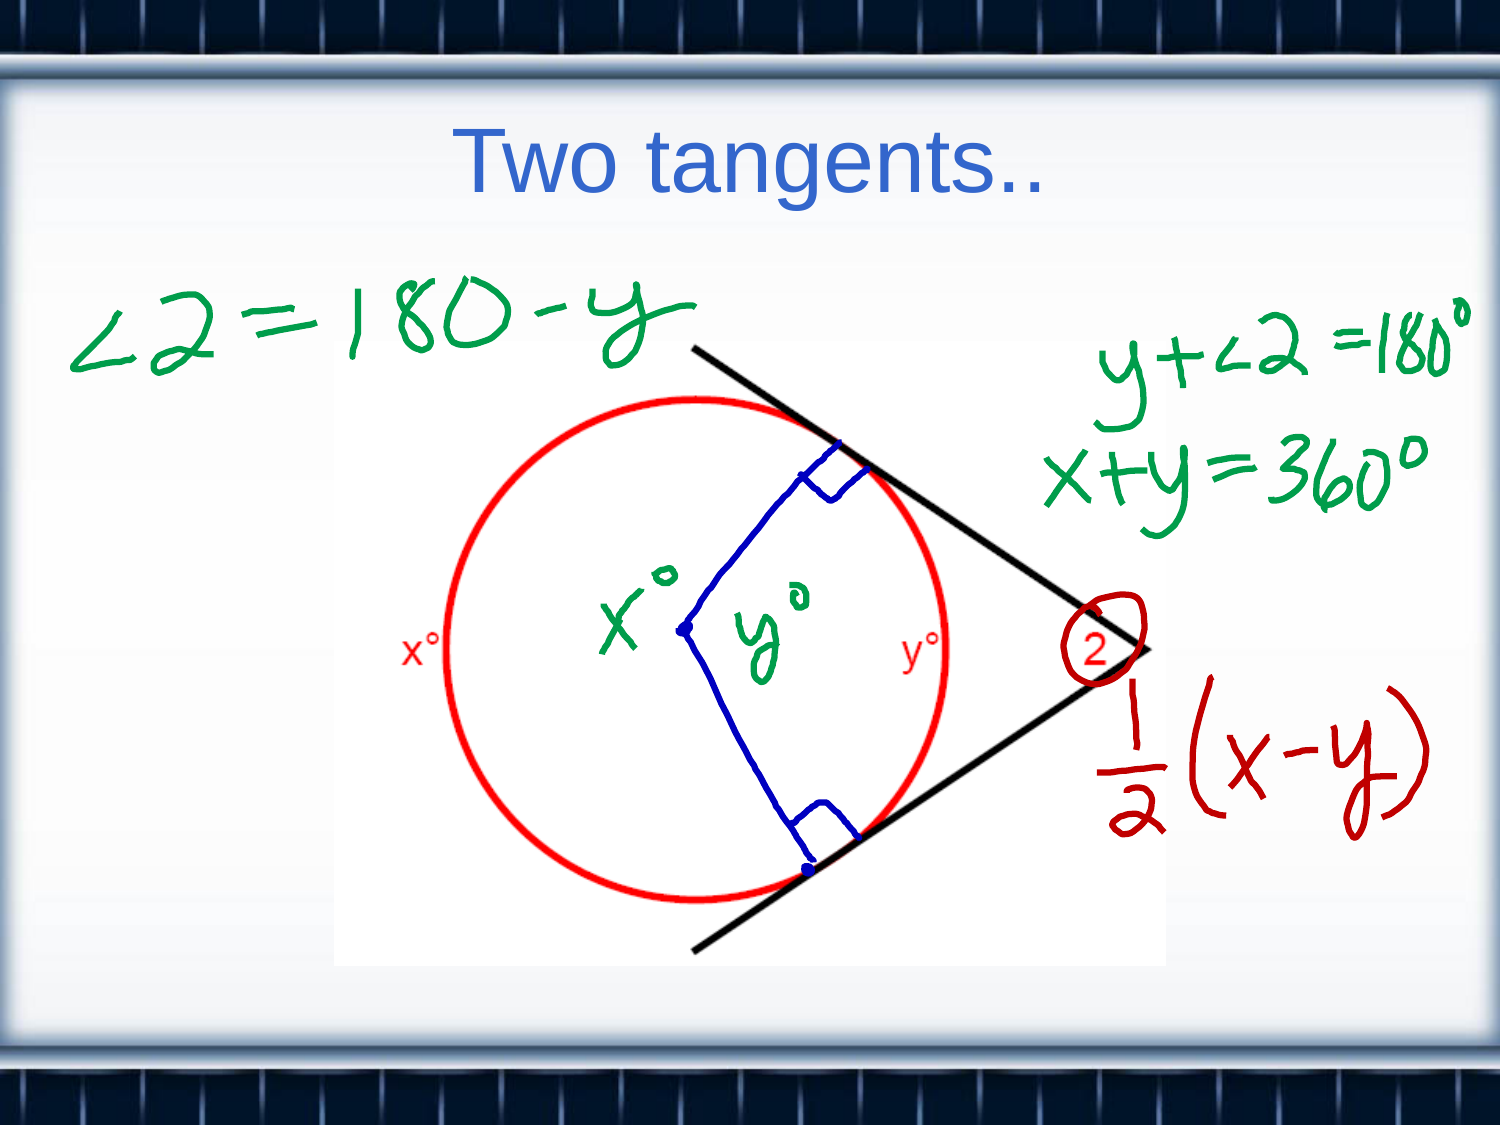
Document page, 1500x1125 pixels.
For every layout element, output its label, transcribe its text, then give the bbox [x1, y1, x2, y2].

text_box [1207, 456, 1251, 464]
text_box [535, 304, 567, 316]
text_box [589, 283, 697, 339]
text_box [1283, 749, 1319, 757]
text_box [1212, 466, 1257, 481]
text_box [1315, 438, 1351, 511]
text_box [241, 306, 295, 316]
text_box [1191, 676, 1227, 817]
text_box [1401, 437, 1426, 467]
text_box [256, 321, 318, 337]
text_box [1229, 734, 1246, 768]
text_box [1179, 353, 1204, 358]
text_box [1171, 446, 1186, 530]
title Two tangents.. [74, 62, 1426, 251]
text_box [152, 293, 214, 374]
text_box [1229, 736, 1270, 788]
text_box [1334, 342, 1371, 348]
text_box [72, 310, 136, 370]
text_box [353, 288, 359, 339]
text_box [1429, 318, 1448, 375]
text_box [1270, 436, 1308, 502]
text_box [1217, 337, 1251, 370]
text_box [1398, 312, 1424, 372]
text_box [1173, 337, 1184, 389]
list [334, 341, 1166, 966]
text_box [1358, 451, 1389, 509]
text_box [398, 280, 435, 339]
picture [0, 0, 1500, 1125]
text_box [1245, 768, 1265, 800]
text_box [445, 276, 509, 339]
text_box [1334, 331, 1363, 335]
text_box [1259, 314, 1306, 375]
text_box [1381, 312, 1389, 373]
text_box [1332, 722, 1384, 839]
text_box [1452, 299, 1469, 325]
text_box [1381, 687, 1428, 819]
